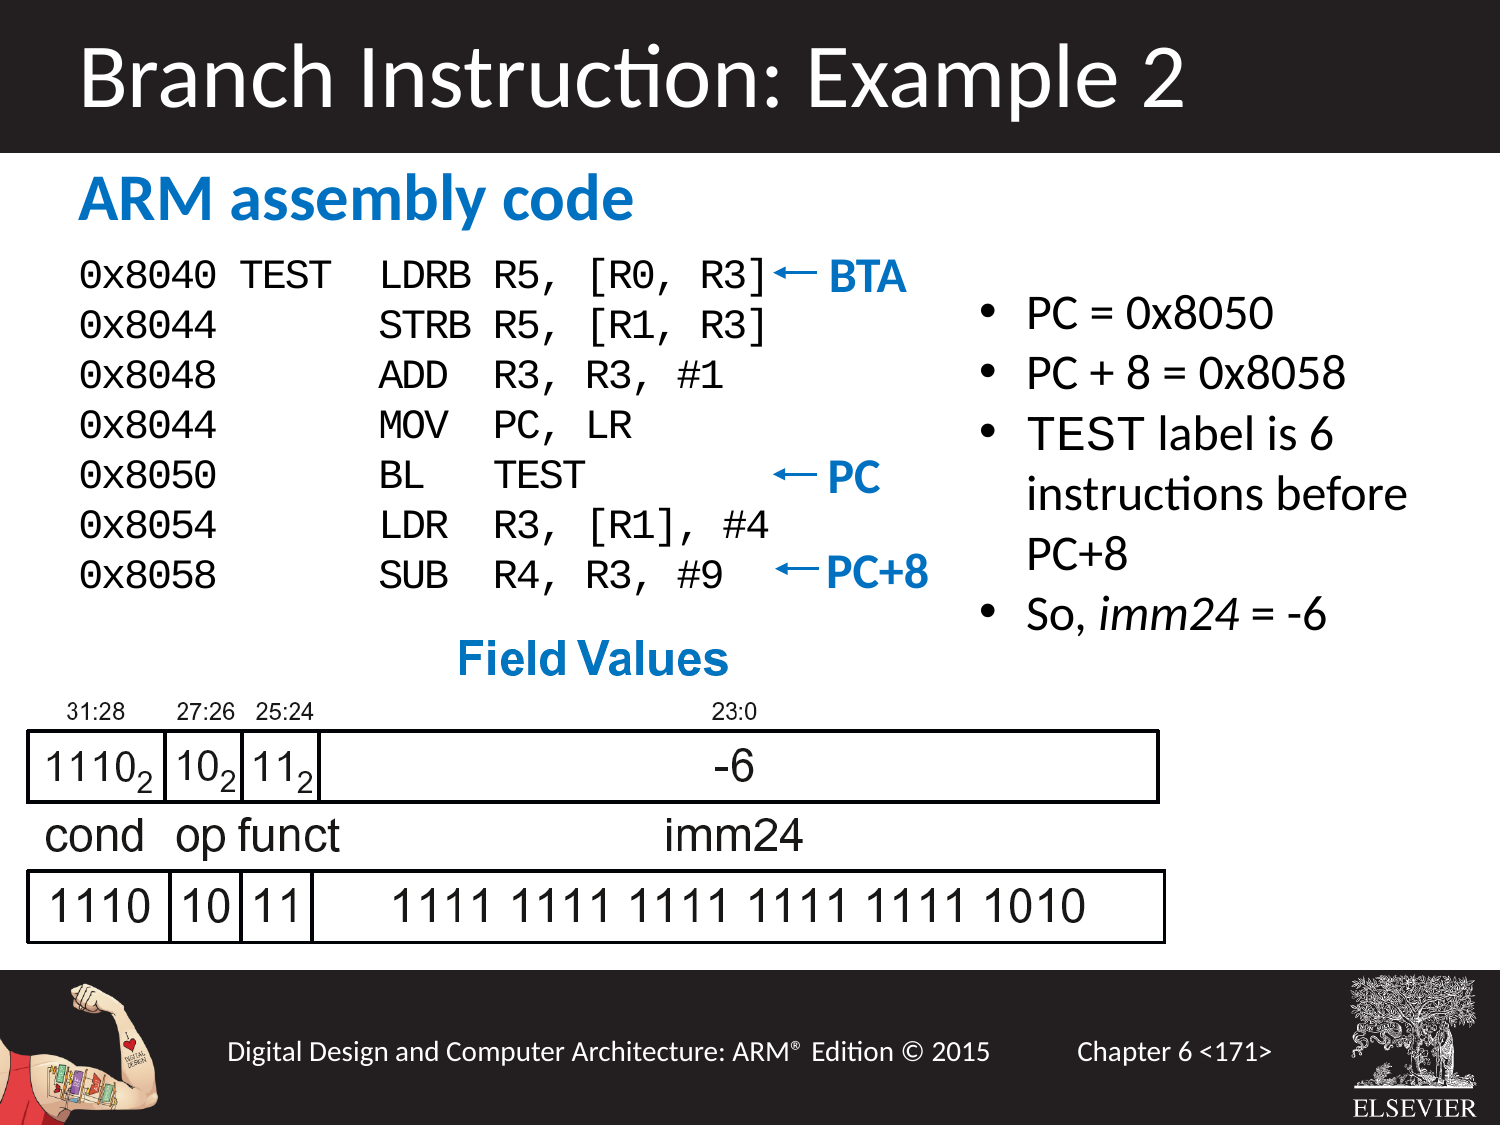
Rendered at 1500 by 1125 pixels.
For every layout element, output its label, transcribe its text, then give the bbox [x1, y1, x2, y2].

text_box BTA [814, 234, 922, 310]
text_box Branch Instruction: Example 2 [63, 8, 1488, 133]
text_box PC = 0x8050 PC + 8 = 0x8058 TEST label is 6 instructions before PC+8 So, imm24 = -6 [964, 272, 1477, 648]
text_box PC [813, 436, 896, 512]
picture [0, 979, 163, 1125]
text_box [0, 590, 1179, 947]
picture [1350, 974, 1477, 1117]
text_box ARM assembly code 0x8040 TEST LDRB R5, [R0, R3] 0x8044 STRB R5, [R1, R3] 0x8048 ADD R3, R3, #1 0x8044 MOV PC, LR 0x8050 BL TEST 0x8054 LDR R3, [R1], #4 0x8058 SUB R4, R3, #9 [63, 146, 1377, 589]
text_box PC+8 [811, 530, 945, 589]
